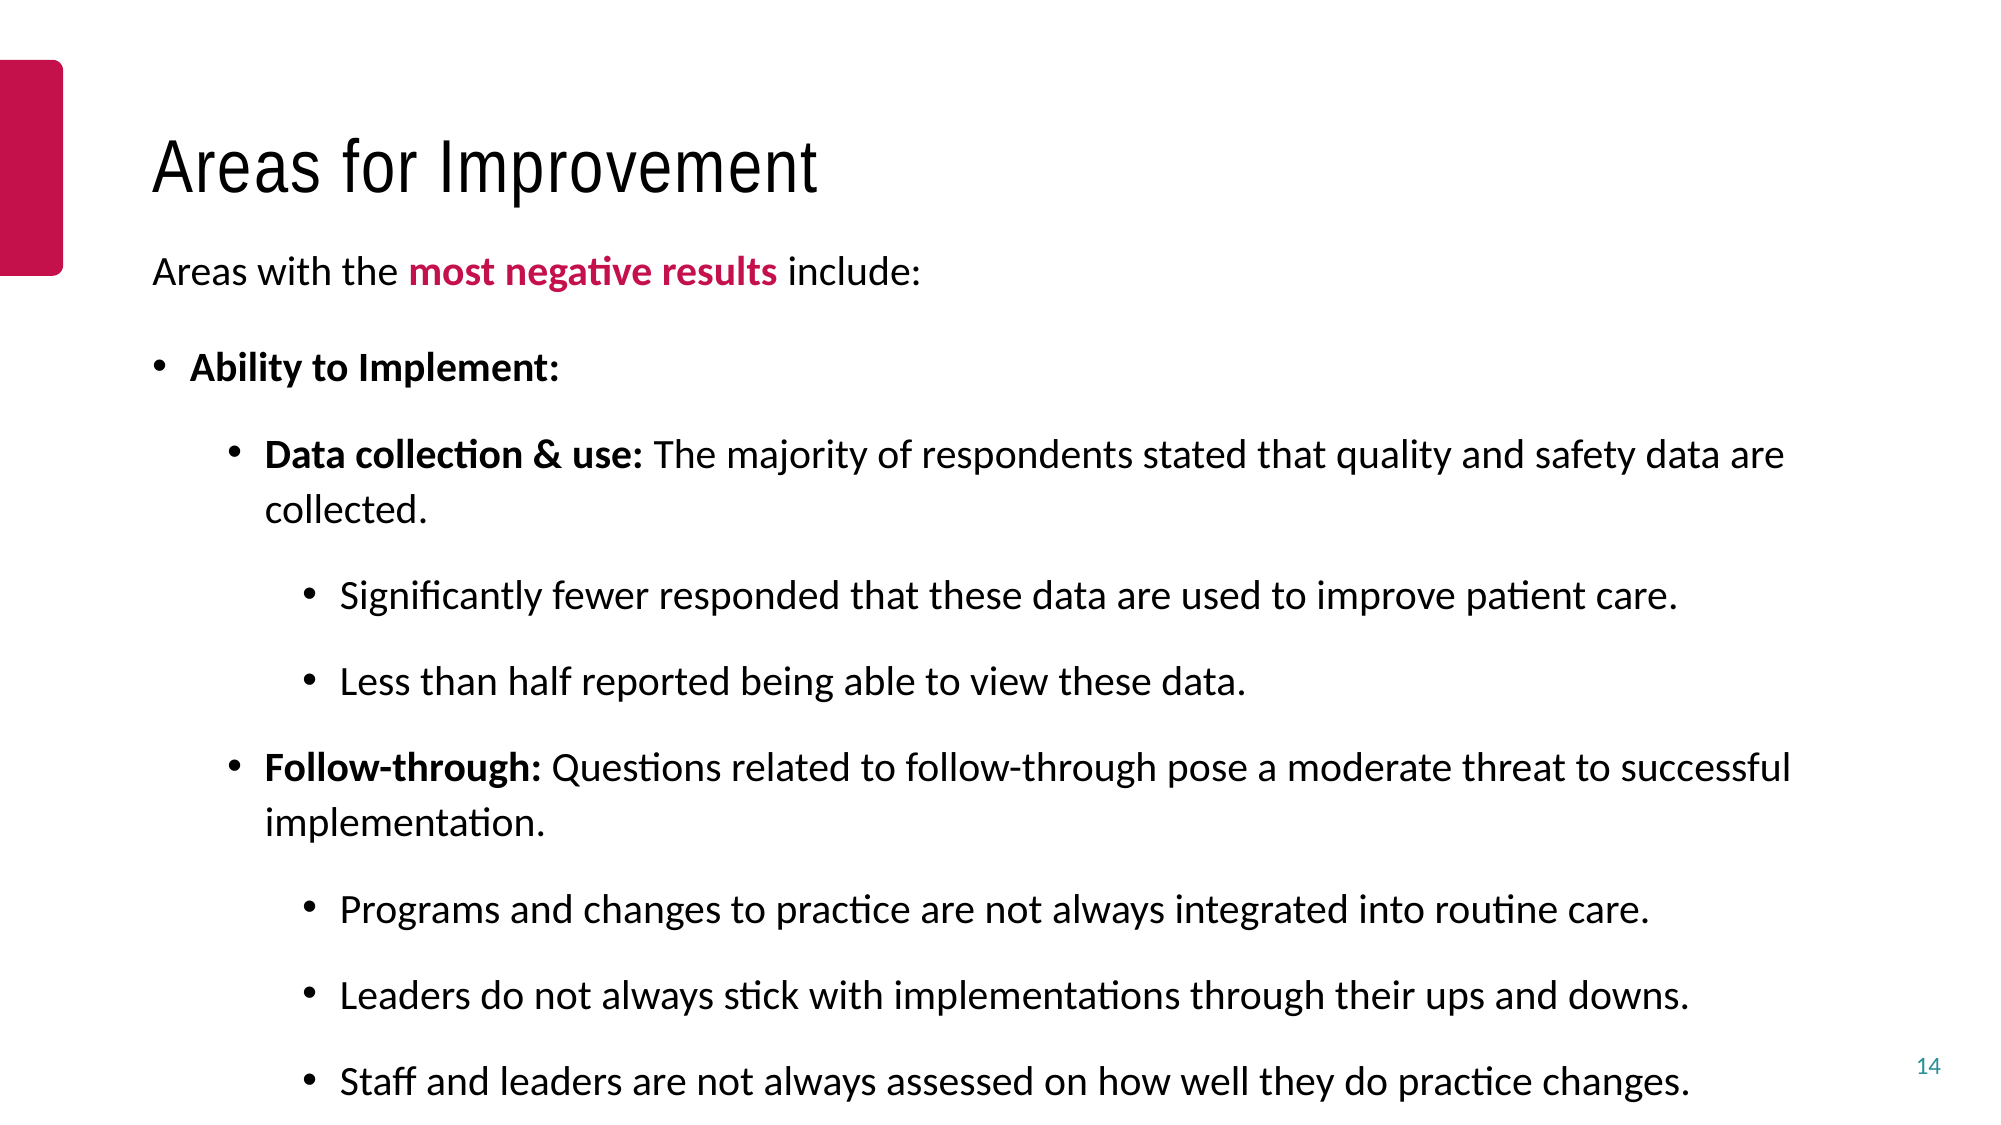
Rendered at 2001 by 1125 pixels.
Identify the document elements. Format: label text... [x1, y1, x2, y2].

title Areas for Improvement [137, 59, 1863, 231]
list Areas with the most negative results include: Ability to Implement: Data collection & use: The majority of respondents stated that quality and safety data are collected. Significantly fewer responded that these data are used to improve patient care. Less than half reported being able to view these data. Follow-through: Questions related to follow-through pose a moderate threat to successful implementation. Programs and changes to practice are not always integrated into routine care. Leaders do not always stick with implementations through their ups and downs. Staff and leaders are not always assessed on how well they do practice changes. [137, 231, 1863, 1109]
slide_number 14 [1840, 1035, 1957, 1096]
